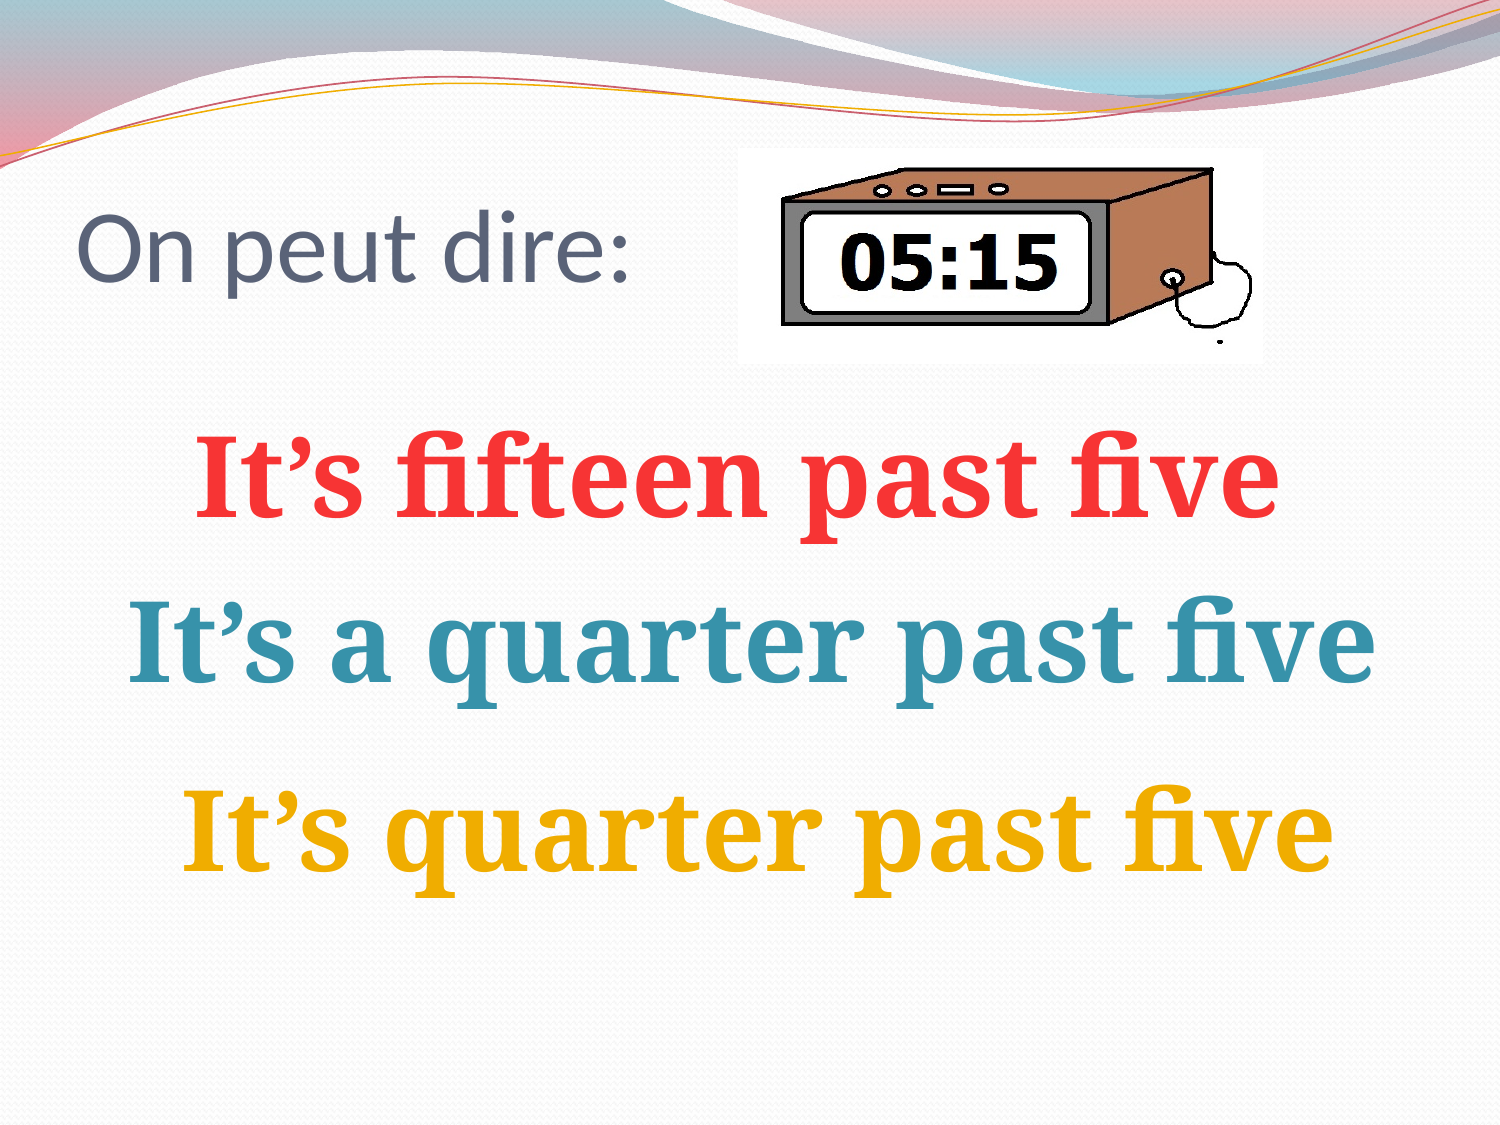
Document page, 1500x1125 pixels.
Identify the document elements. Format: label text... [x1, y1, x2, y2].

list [737, 148, 1263, 365]
title On peut dire: [75, 115, 1425, 303]
text_box It’s a quarter past five [112, 562, 1395, 713]
text_box It’s quarter past five [166, 751, 1353, 902]
text_box It’s fifteen past five [179, 397, 1299, 548]
